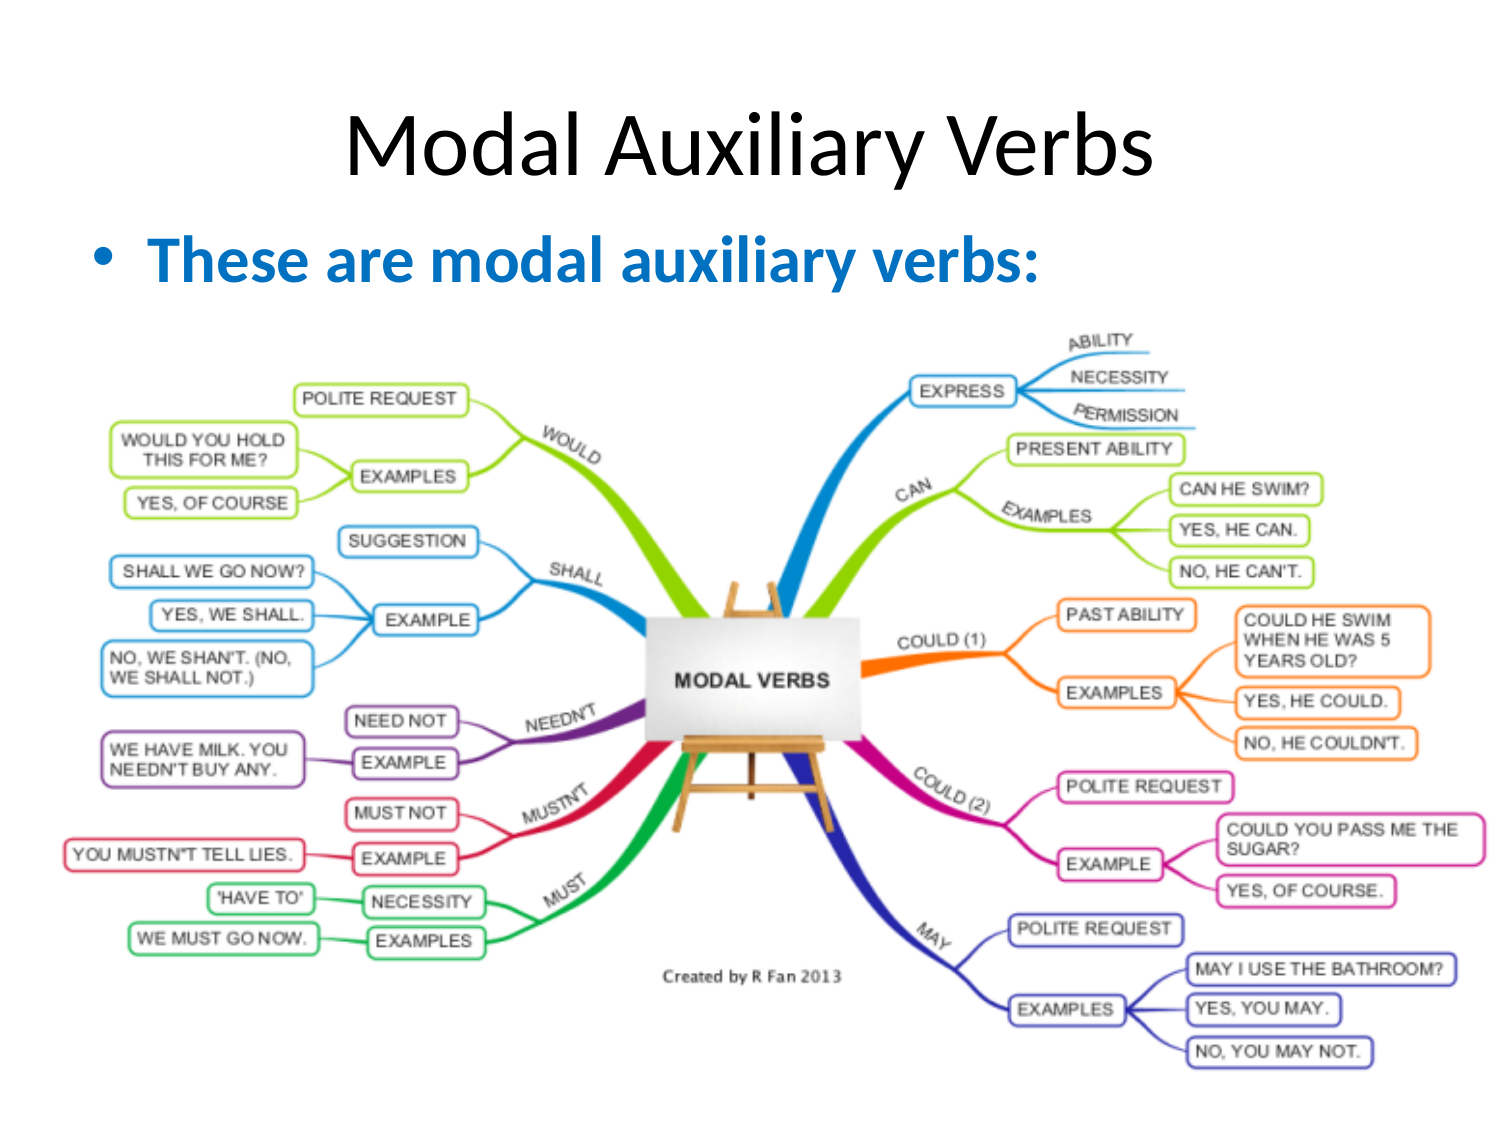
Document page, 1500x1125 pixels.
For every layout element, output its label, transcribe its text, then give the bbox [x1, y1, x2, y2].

title Modal Auxiliary Verbs [75, 45, 1425, 233]
picture [52, 317, 1500, 1095]
list These are modal auxiliary verbs: [76, 208, 1425, 315]
